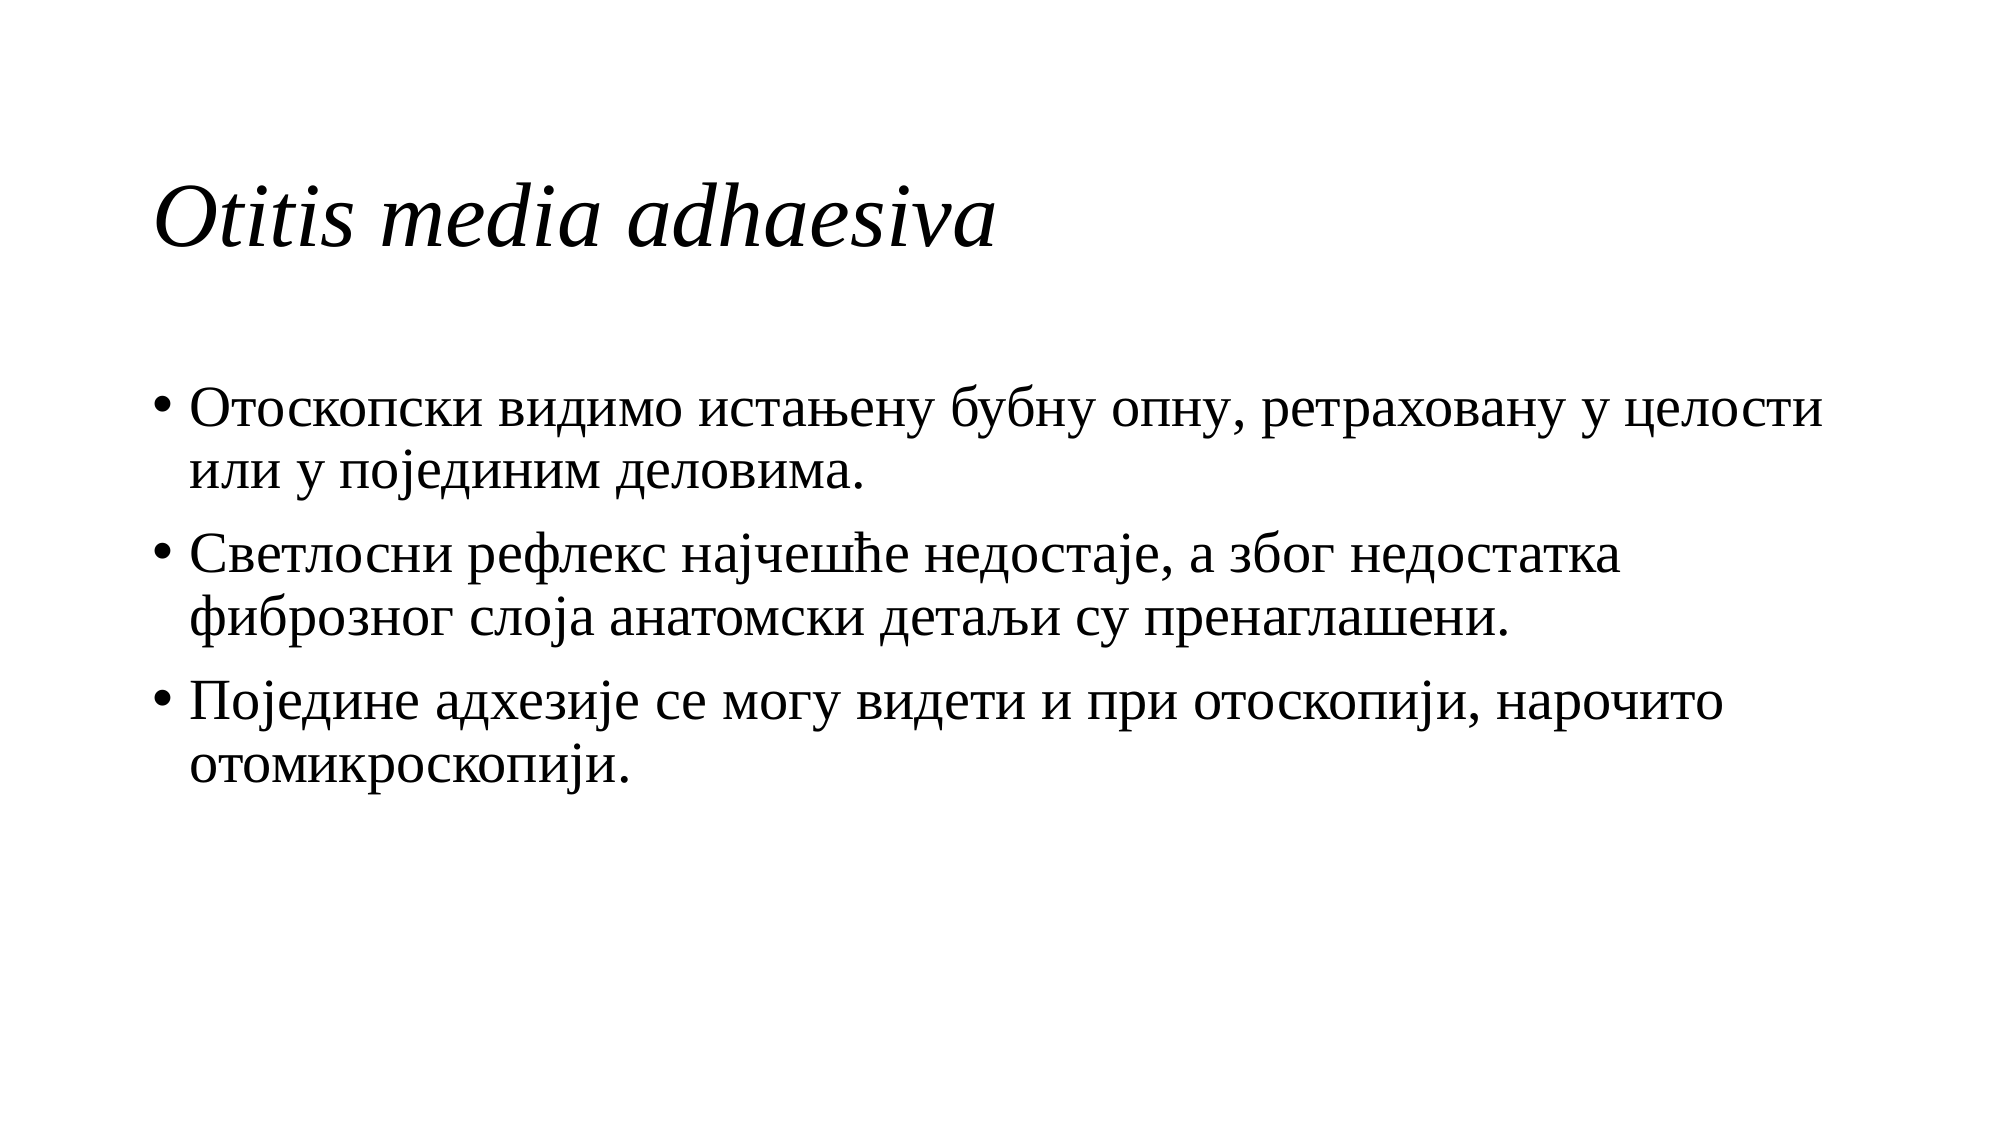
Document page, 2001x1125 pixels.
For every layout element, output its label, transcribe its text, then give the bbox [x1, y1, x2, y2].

list Отоскопски видимо истањену бубну опну, ретраховану у целости или у појединим деловима. Светлосни рефлекс најчешће недостаје, а због недостатка фиброзног слоја анатомски детаљи су пренаглашени. Поједине адхезије се могу видети и при отоскопији, нарочито отомикроскопији. [137, 332, 1863, 865]
title Otitis media adhaesiva [137, 113, 1863, 332]
